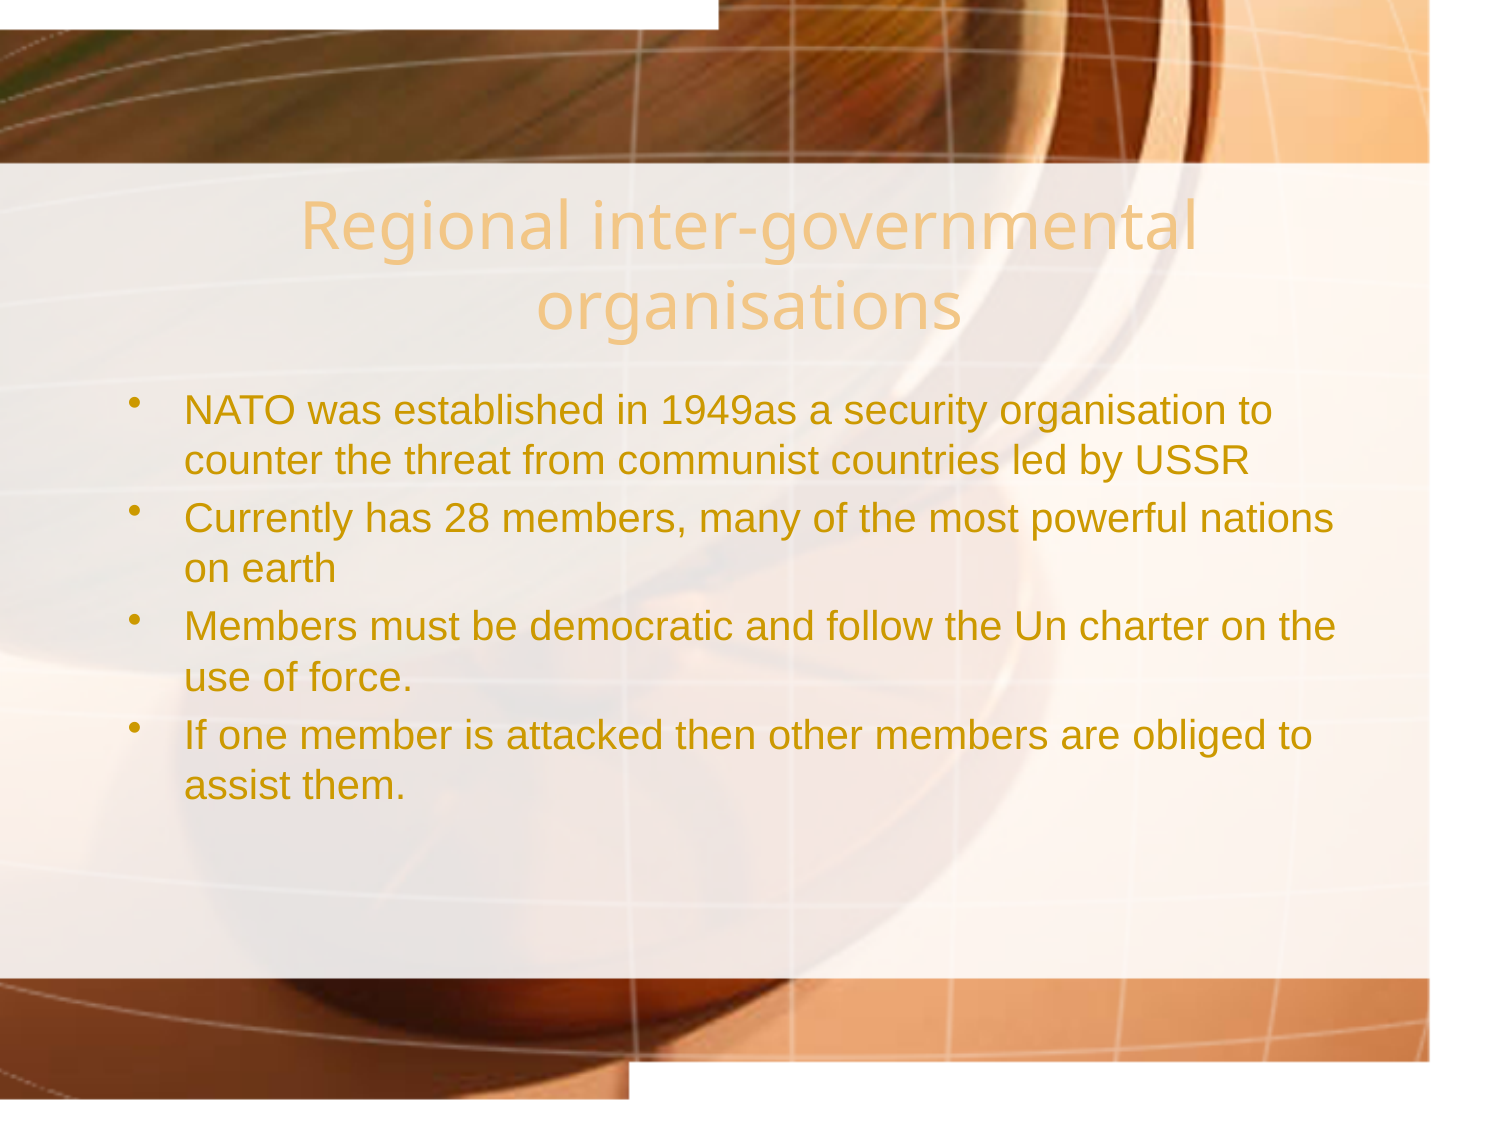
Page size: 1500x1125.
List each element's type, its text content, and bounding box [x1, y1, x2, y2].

picture [0, 0, 1500, 1125]
title Regional inter-governmental organisations [112, 187, 1388, 338]
list NATO was established in 1949as a security organisation to counter the threat from communist countries led by USSR Currently has 28 members, many of the most powerful nations on earth Members must be democratic and follow the Un charter on the use of force. If one member is attacked then other members are obliged to assist them. [112, 374, 1388, 951]
